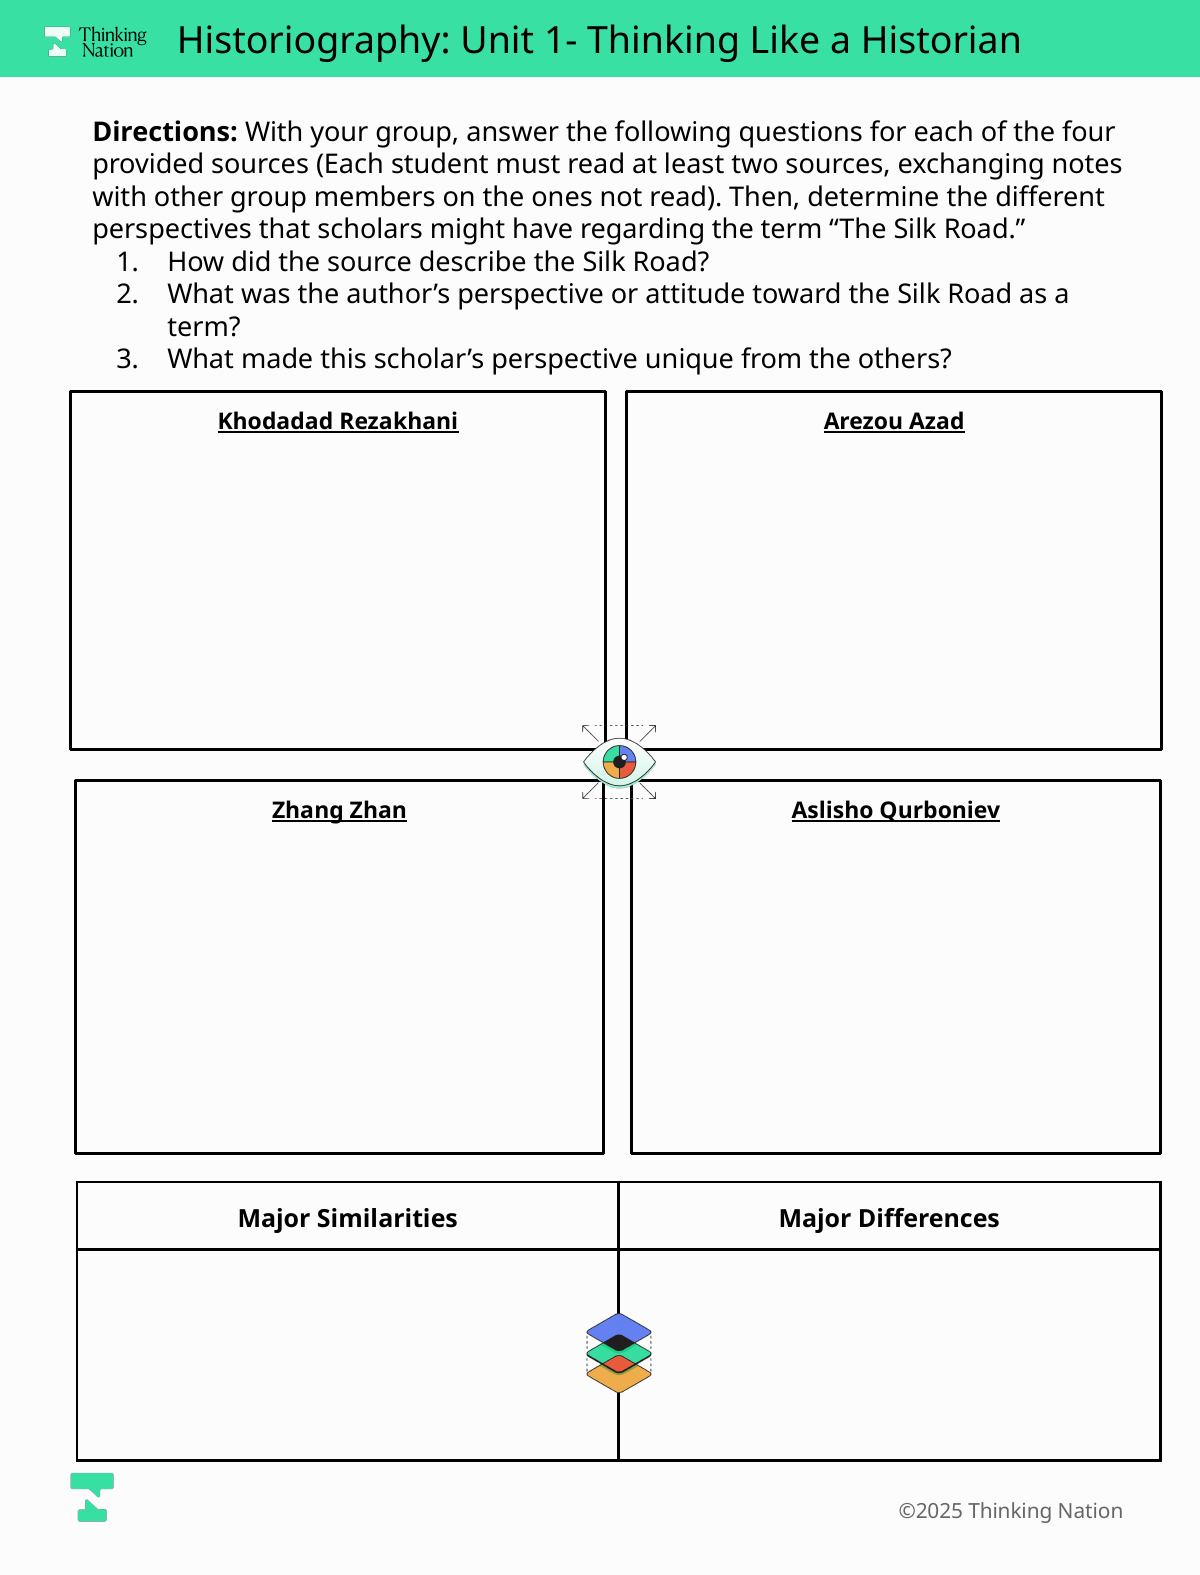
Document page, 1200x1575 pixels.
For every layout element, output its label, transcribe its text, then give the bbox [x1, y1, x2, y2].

text_box Zhang Zhan [75, 780, 604, 1154]
picture [33, 16, 150, 66]
table_header Major Differences [620, 1183, 1159, 1248]
text_box ©2025 Thinking Nation [854, 1483, 1139, 1532]
table_header Major Similarities [78, 1183, 617, 1248]
picture [58, 1463, 126, 1531]
text_box Aslisho Qurboniev [631, 780, 1161, 1154]
text_box Arezou Azad [626, 391, 1162, 750]
text_box Directions: With your group, answer the following questions for each of the four provided sources (Each student must read at least two sources, exchanging notes with other group members on the ones not read). Then, determine the different perspectives that scholars might have regarding the term “The Silk Road.” How did the source describe the Silk Road? What was the author’s perspective or attitude toward the Silk Road as a term? What made this scholar’s perspective unique from the others? [78, 100, 1138, 389]
picture [565, 709, 672, 815]
table_cell [620, 1251, 1159, 1459]
table_cell [78, 1251, 617, 1459]
text_box Khodadad Rezakhani [70, 391, 606, 750]
picture [565, 1300, 672, 1406]
text_box Historiography: Unit 1- Thinking Like a Historian [0, 0, 1200, 77]
